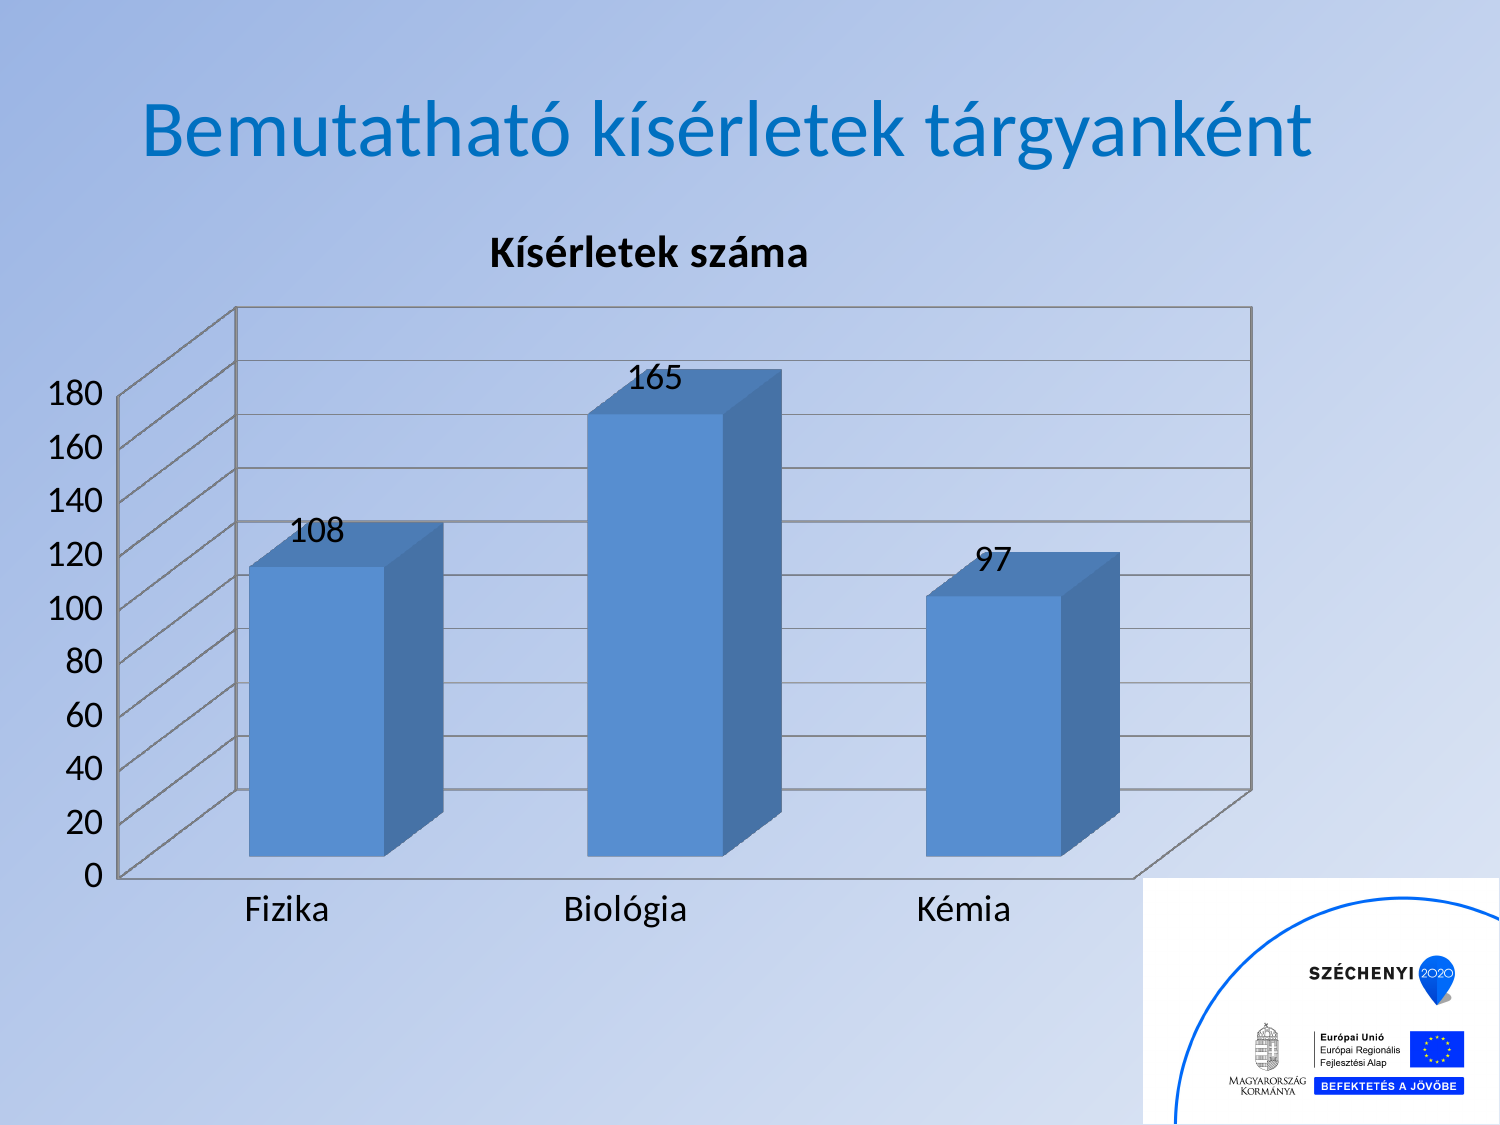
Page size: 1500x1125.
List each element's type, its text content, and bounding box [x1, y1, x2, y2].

picture [1143, 878, 1499, 1124]
title Bemutatható kísérletek tárgyanként [53, 30, 1404, 219]
chart [17, 196, 1282, 947]
